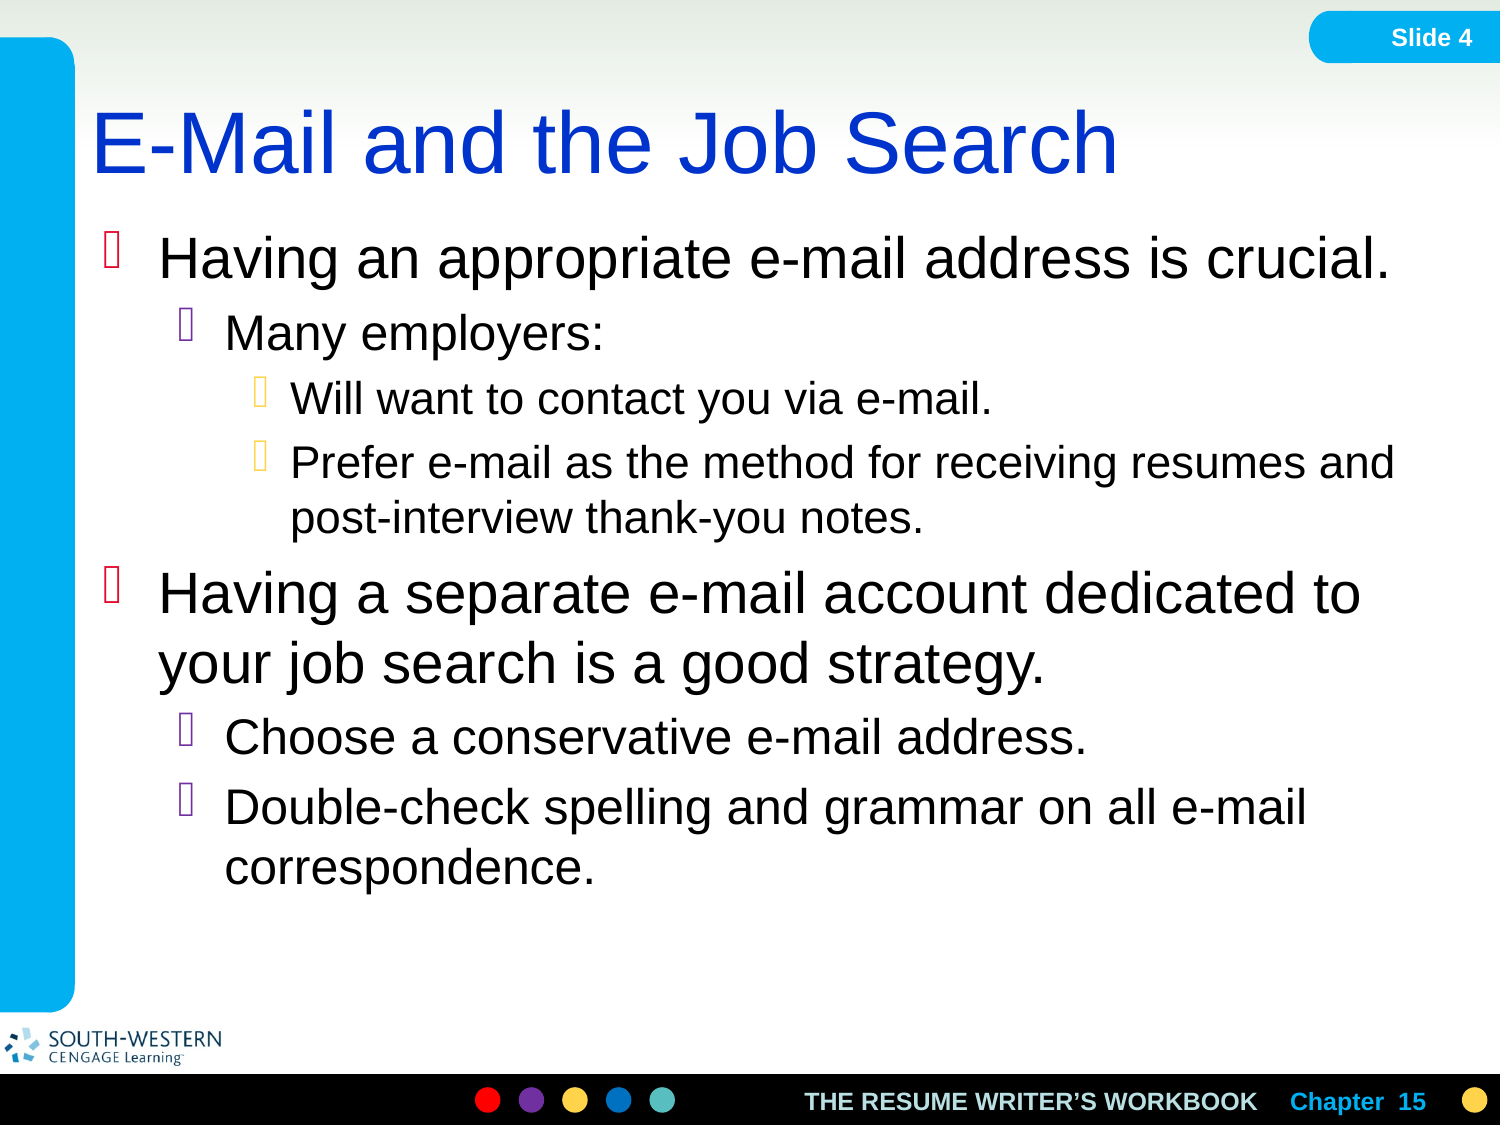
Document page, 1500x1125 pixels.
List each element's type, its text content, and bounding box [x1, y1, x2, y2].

slide_number Slide 4 [1312, 13, 1488, 93]
footer Chapter 15 [1274, 1075, 1476, 1125]
list Having an appropriate e-mail address is crucial. Many employers: Will want to contact you via e-mail. Prefer e-mail as the method for receiving resumes and post-interview thank-you notes. Having a separate e-mail account dedicated to your job search is a good strategy. Choose a conservative e-mail address. Double-check spelling and grammar on all e-mail correspondence. [87, 212, 1438, 963]
title E-Mail and the Job Search [74, 44, 1426, 233]
picture [0, 1022, 225, 1073]
